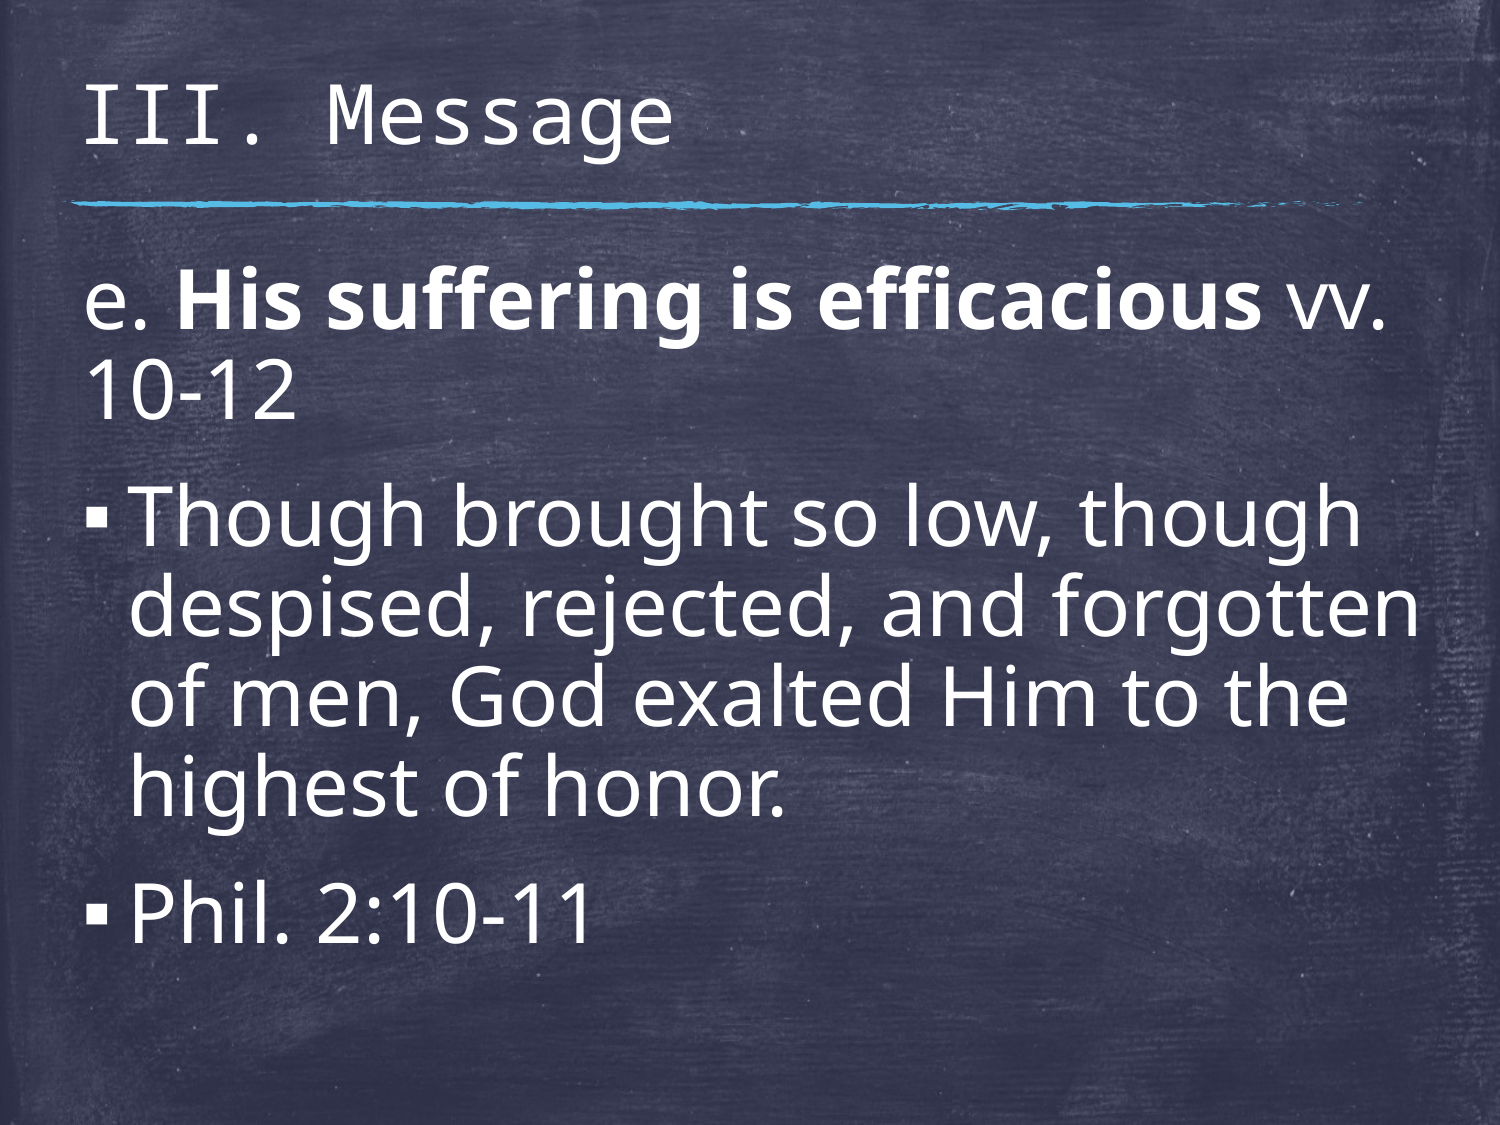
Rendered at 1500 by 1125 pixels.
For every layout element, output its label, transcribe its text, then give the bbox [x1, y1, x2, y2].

title III. Message [62, 0, 1298, 171]
list e. His suffering is efficacious vv. 10-12 Though brought so low, though despised, rejected, and forgotten of men, God exalted Him to the highest of honor. Phil. 2:10-11 [67, 249, 1468, 1125]
